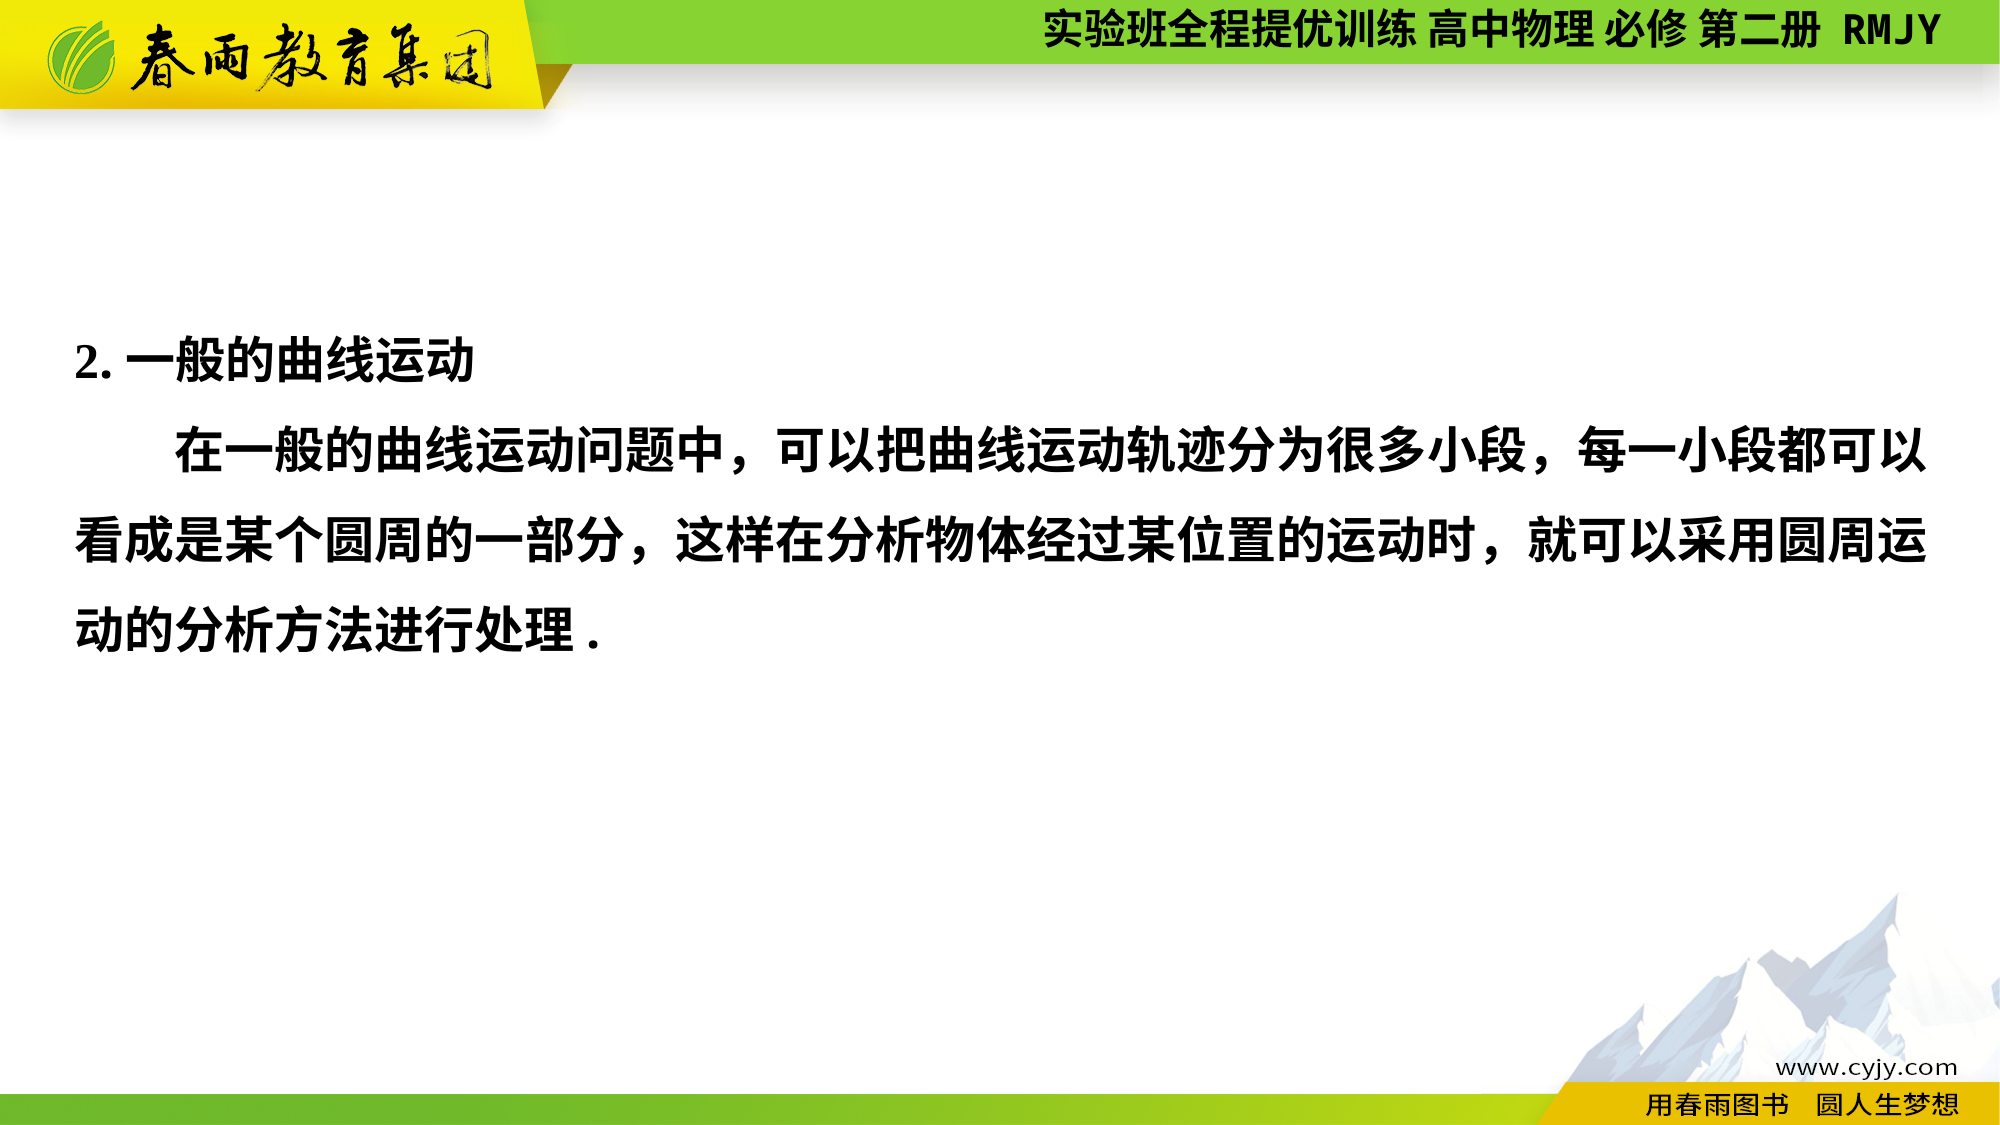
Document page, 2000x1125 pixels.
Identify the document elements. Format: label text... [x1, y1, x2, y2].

list 2.一般的曲线运动 在一般的曲线运动问题中，可以把曲线运动轨迹分为很多小段，每一小段都可以看成是某个圆周的一部分，这样在分析物体经过某位置的运动时，就可以采用圆周运动的分析方法进行处理. [59, 290, 1944, 658]
picture [0, 0, 2000, 1125]
